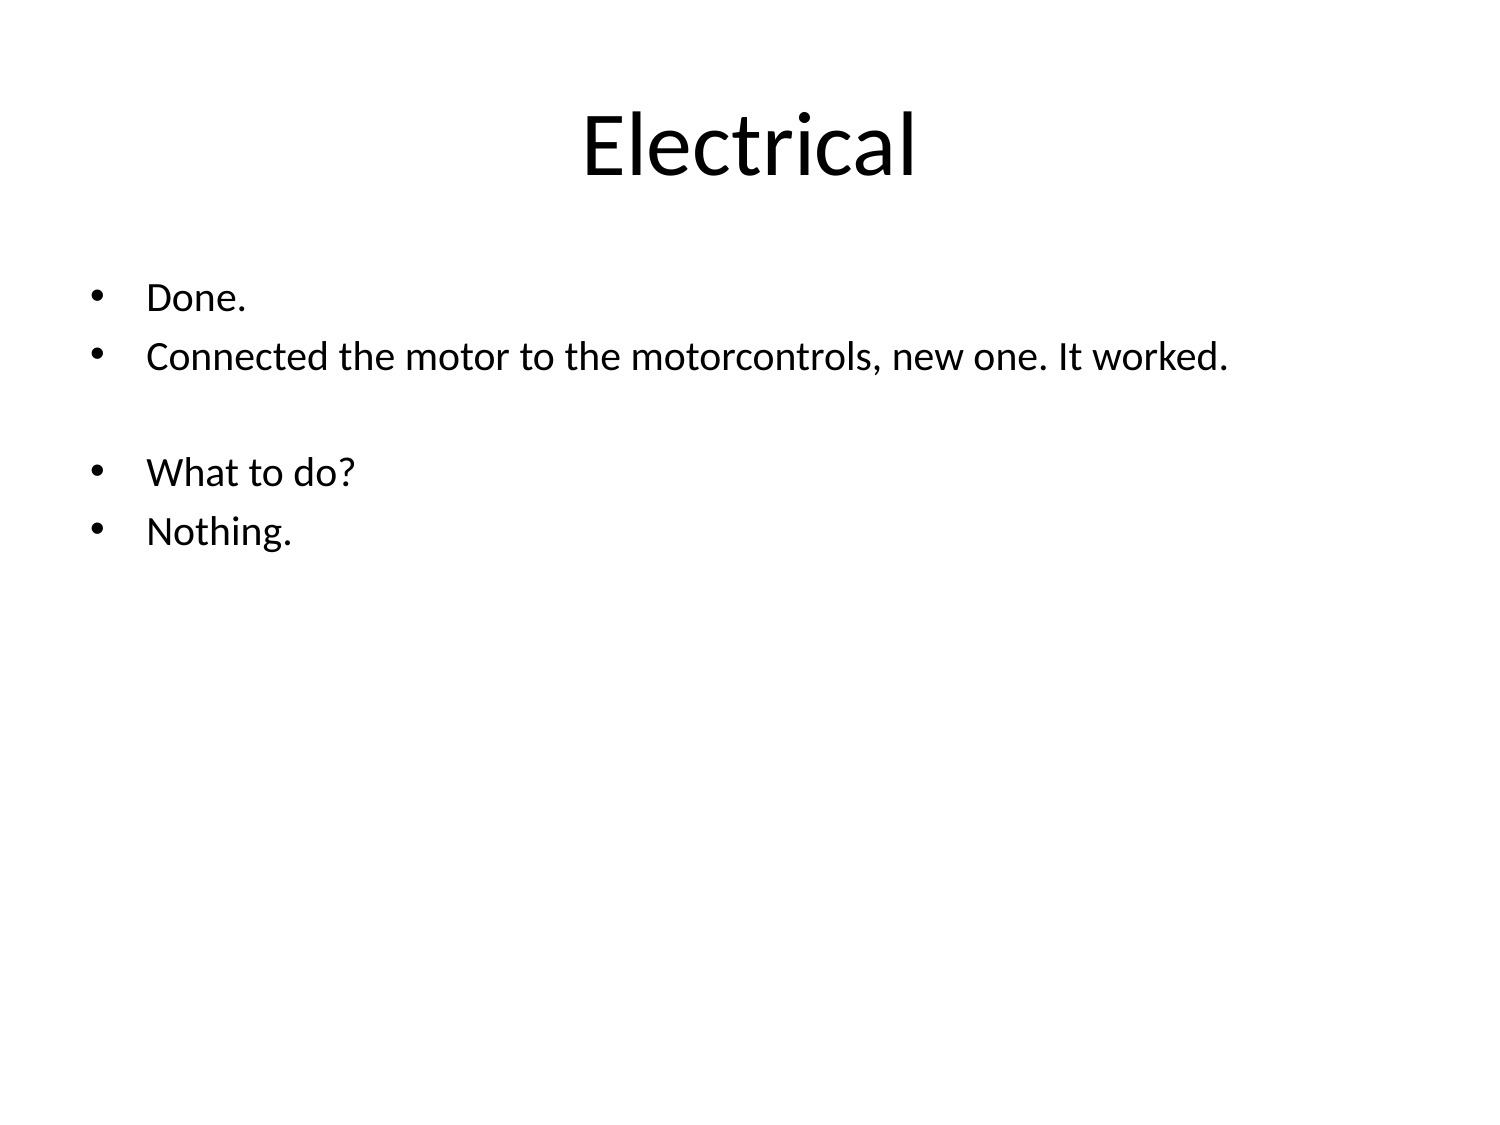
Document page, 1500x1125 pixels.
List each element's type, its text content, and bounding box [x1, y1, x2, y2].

title Electrical [75, 45, 1425, 233]
list Done. Connected the motor to the motorcontrols, new one. It worked. What to do? Nothing. [75, 262, 1425, 1005]
